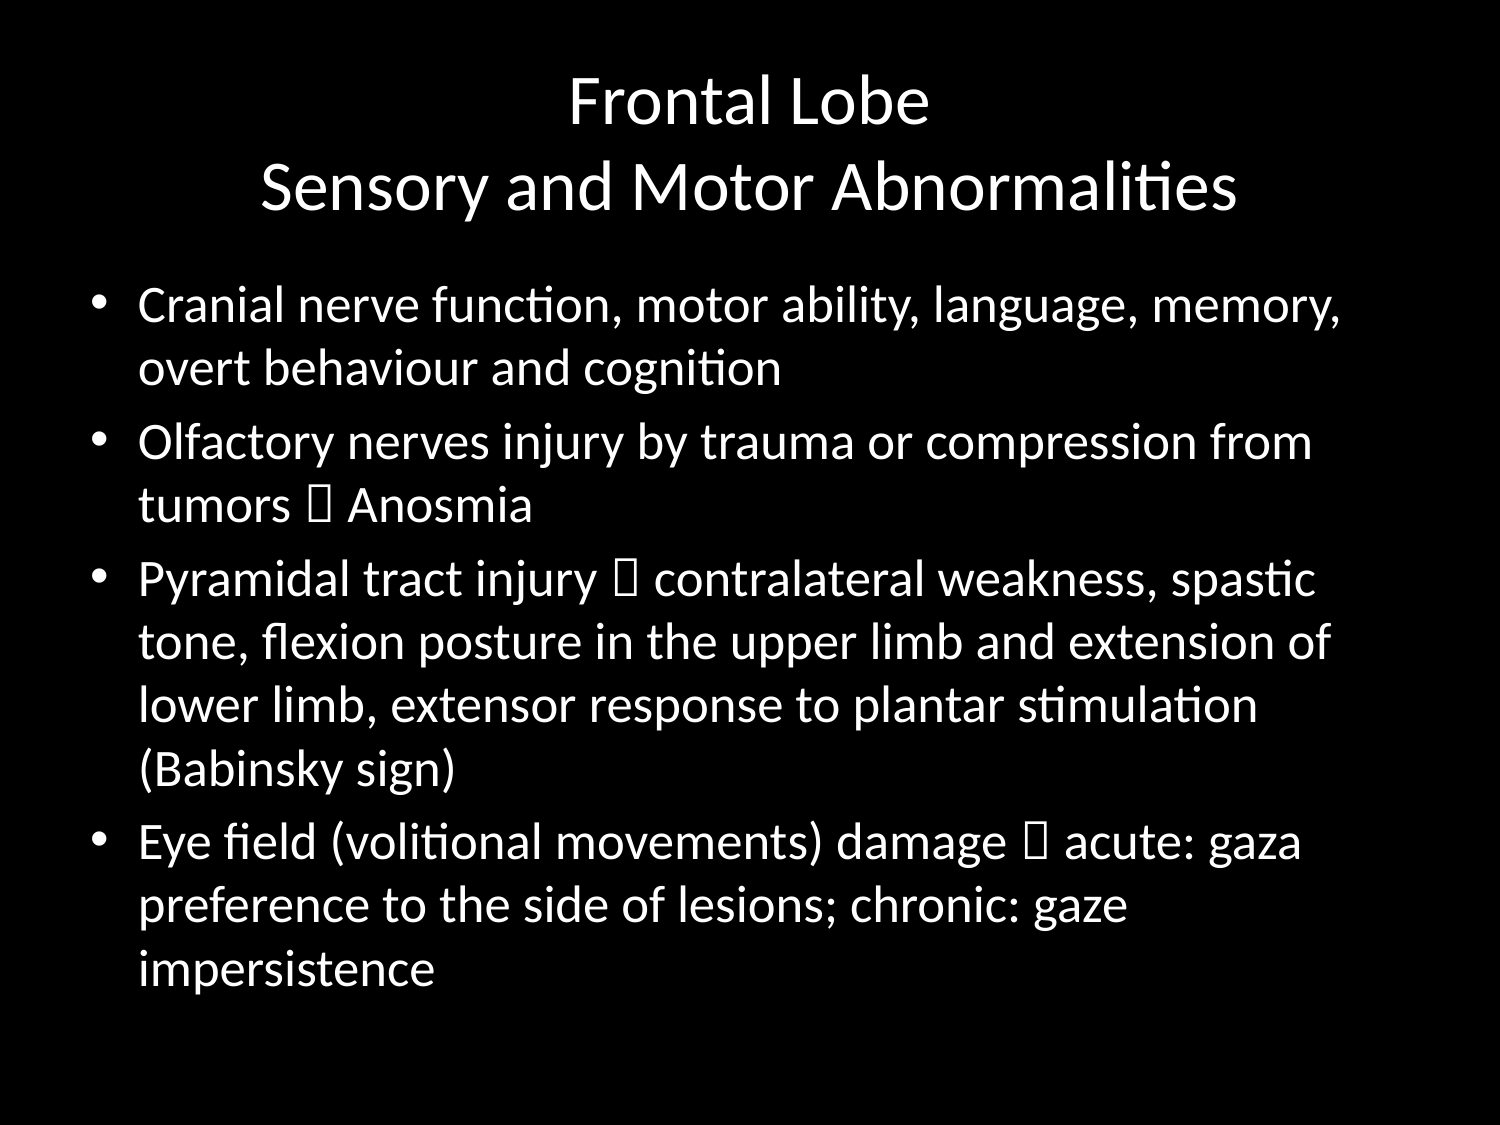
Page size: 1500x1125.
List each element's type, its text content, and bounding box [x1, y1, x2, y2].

list Cranial nerve function, motor ability, language, memory, overt behaviour and cognition Olfactory nerves injury by trauma or compression from tumors  Anosmia Pyramidal tract injury  contralateral weakness, spastic tone, flexion posture in the upper limb and extension of lower limb, extensor response to plantar stimulation (Babinsky sign) Eye field (volitional movements) damage  acute: gaza preference to the side of lesions; chronic: gaze impersistence [75, 262, 1425, 1005]
title Frontal Lobe Sensory and Motor Abnormalities [75, 45, 1425, 233]
